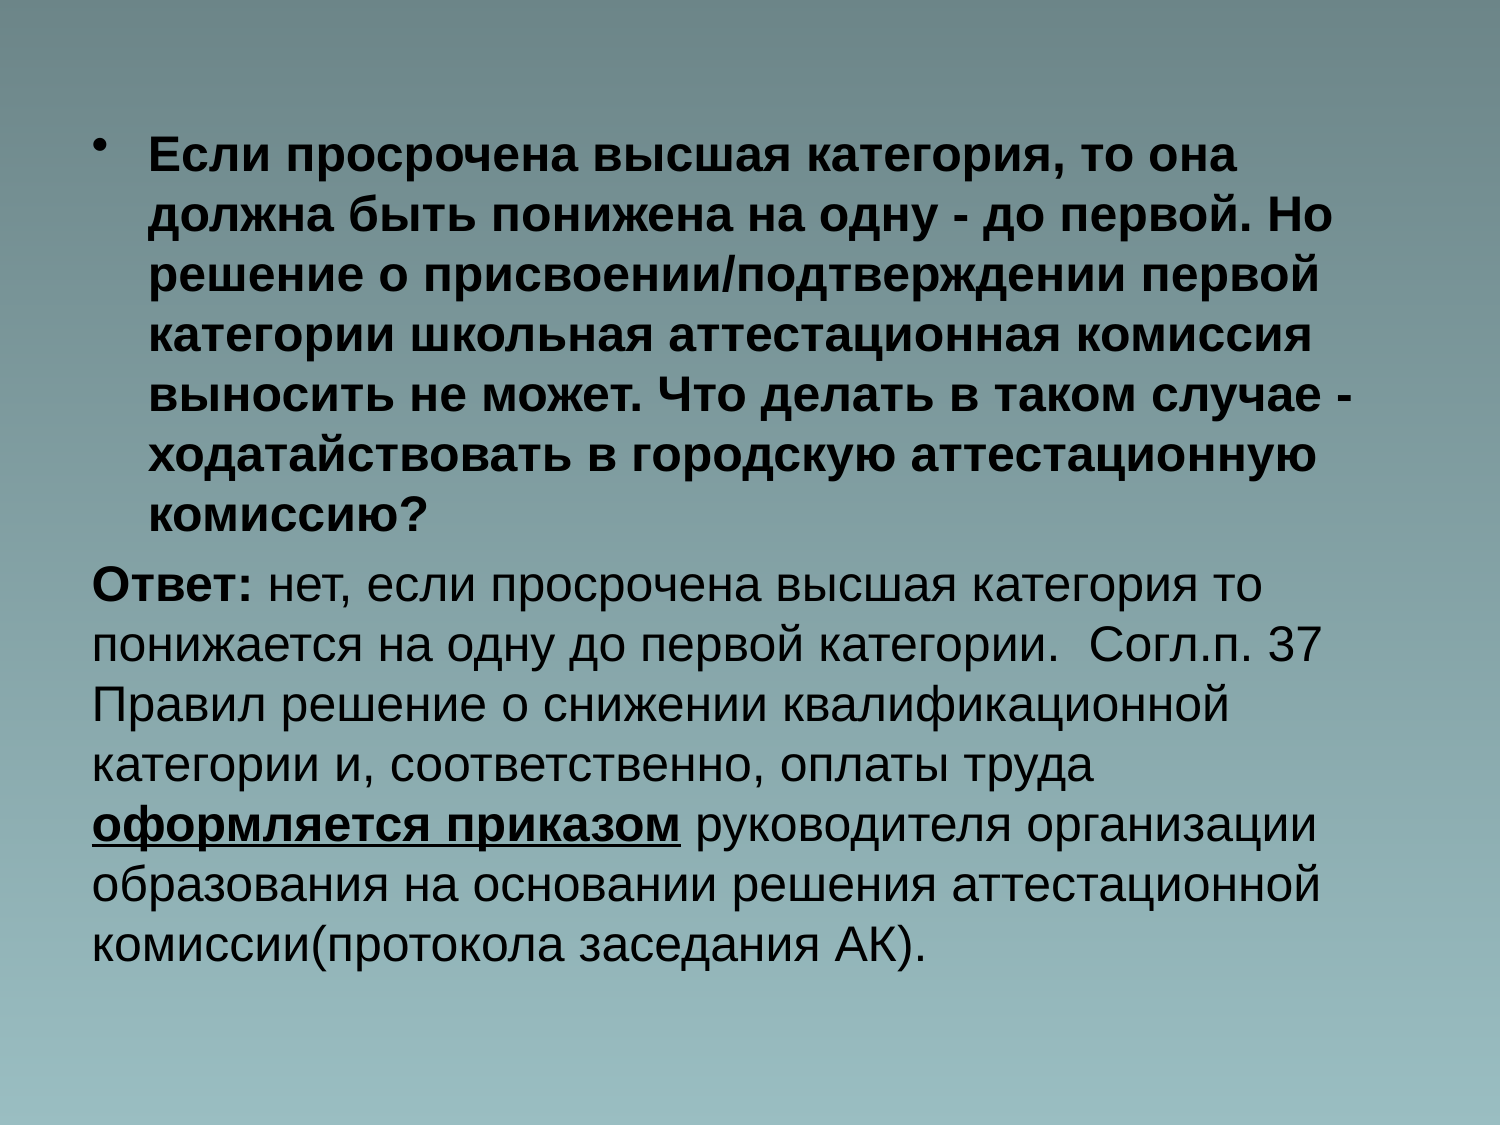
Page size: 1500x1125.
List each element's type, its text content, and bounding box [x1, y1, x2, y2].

list Если просрочена высшая категория, то она должна быть понижена на одну - до первой. Но решение о присвоении/подтверждении первой категории школьная аттестационная комиссия выносить не может. Что делать в таком случае - ходатайствовать в городскую аттестационную комиссию? Ответ: нет, если просрочена высшая категория то понижается на одну до первой категории. Согл.п. 37 Правил решение о снижении квалификационной категории и, соответственно, оплаты труда оформляется приказом руководителя организации образования на основании решения аттестационной комиссии(протокола заседания АК). [76, 113, 1427, 857]
